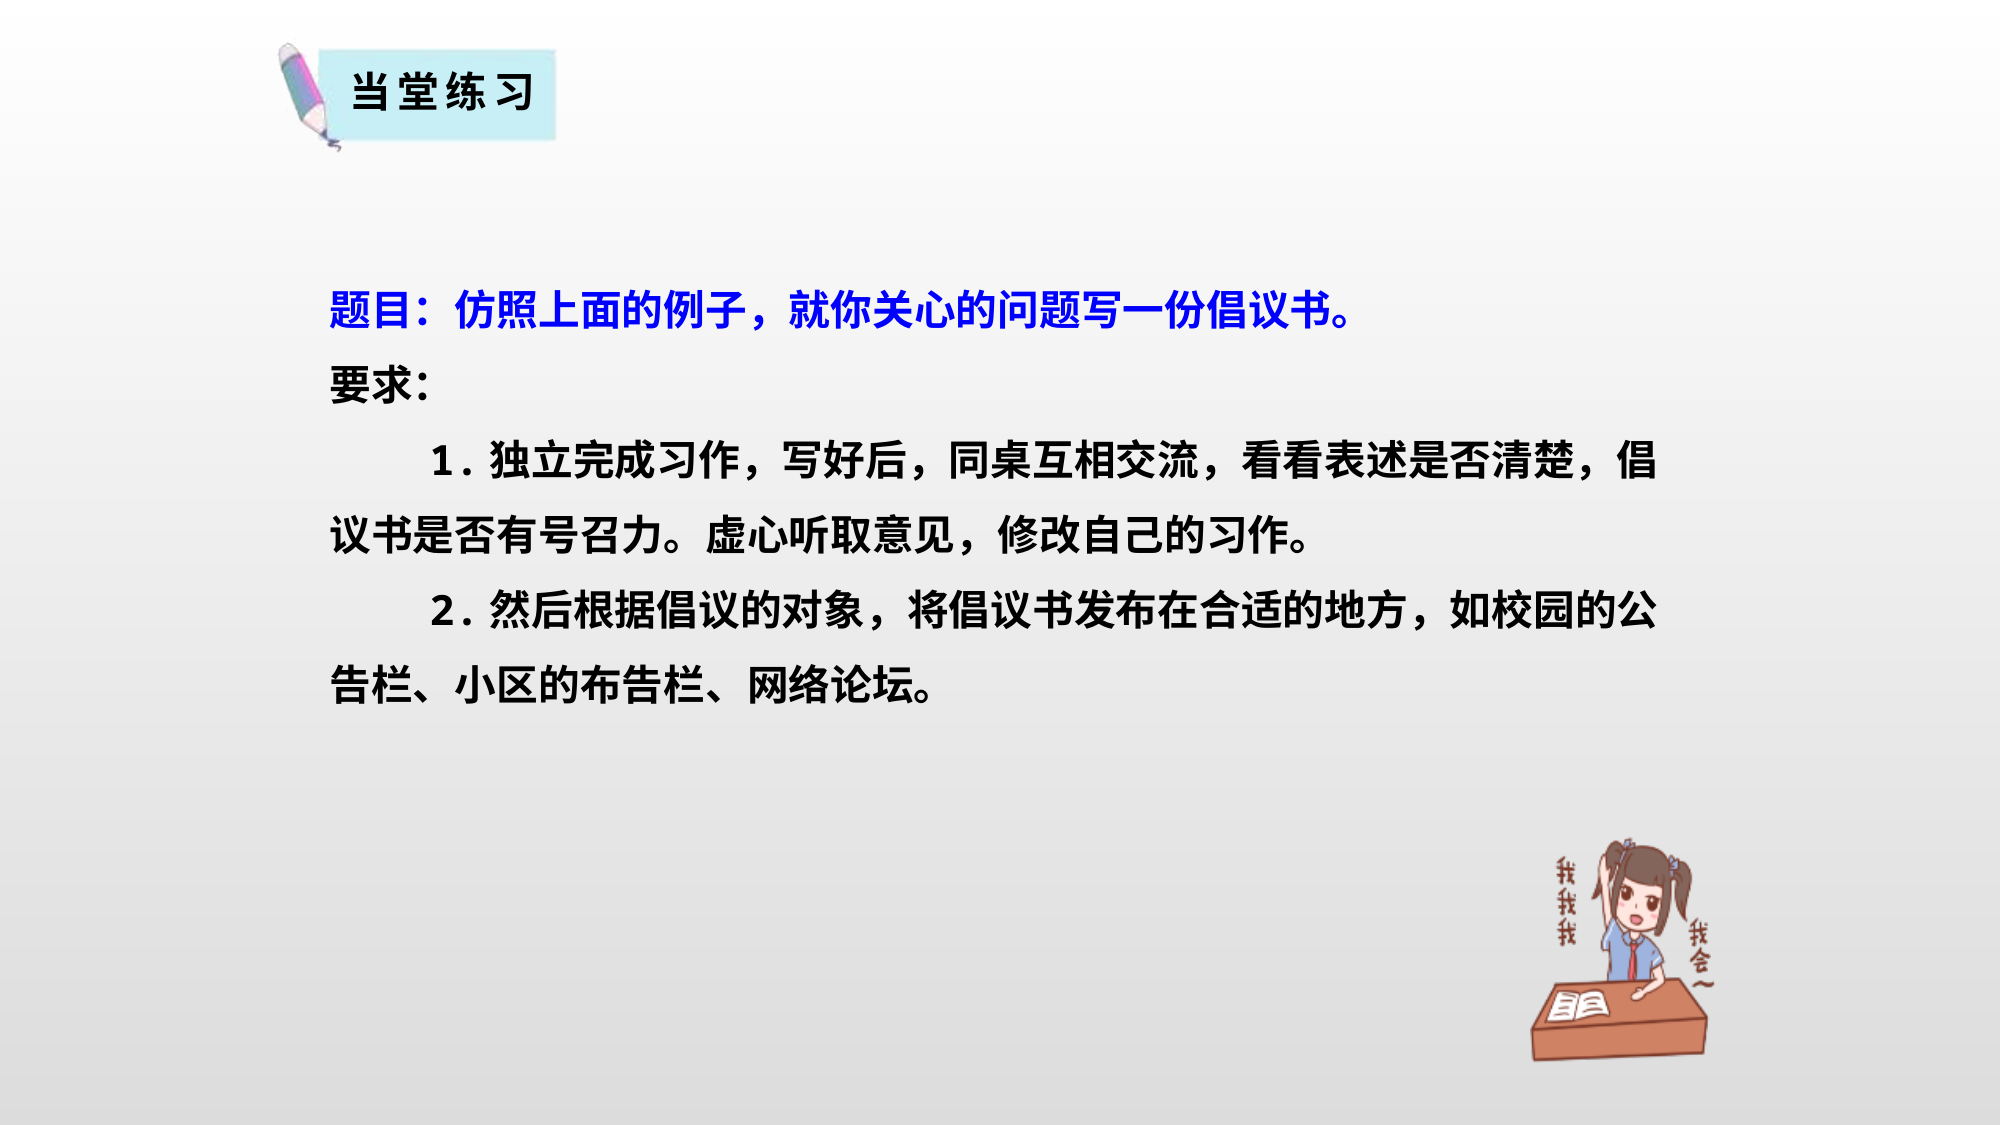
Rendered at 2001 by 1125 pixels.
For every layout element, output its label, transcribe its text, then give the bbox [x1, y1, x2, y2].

picture [1507, 830, 1733, 1066]
picture [271, 23, 567, 161]
text_box 题目：仿照上面的例子，就你关心的问题写一份倡议书。 要求： 1.独立完成习作，写好后，同桌互相交流，看看表述是否清楚，倡议书是否有号召力。虚心听取意见，修改自己的习作。 2.然后根据倡议的对象，将倡议书发布在合适的地方，如校园的公告栏、小区的布告栏、网络论坛。 [314, 251, 1709, 717]
